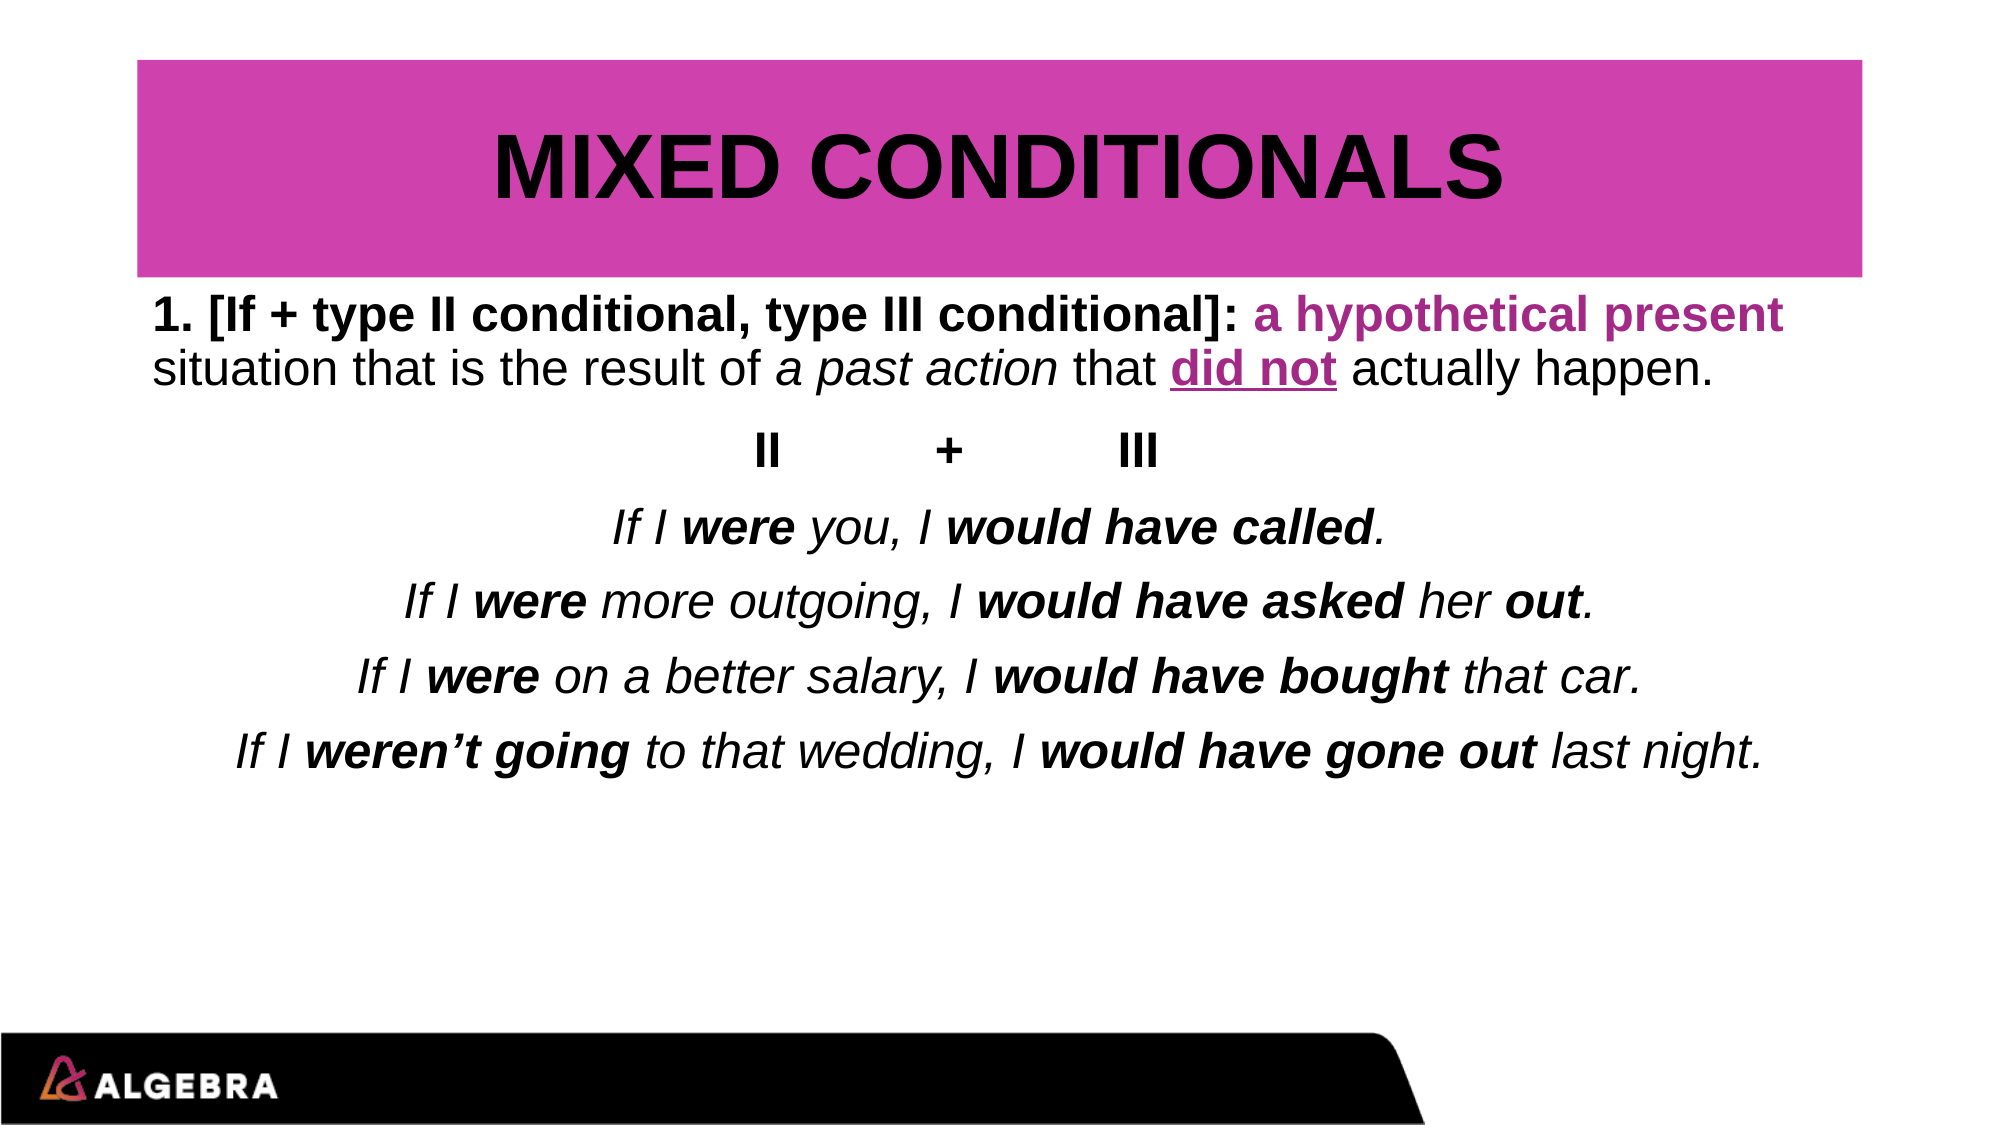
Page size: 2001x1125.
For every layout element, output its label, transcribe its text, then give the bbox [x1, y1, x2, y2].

title MIXED CONDITIONALS [137, 59, 1863, 278]
list 1. [If + type II conditional, type III conditional]: a hypothetical present situation that is the result of a past action that did not actually happen. II + III If I were you, I would have called. If I were more outgoing, I would have asked her out. If I were on a better salary, I would have bought that car. If I weren’t going to that wedding, I would have gone out last night. [137, 280, 1863, 995]
picture [0, 1032, 1425, 1125]
